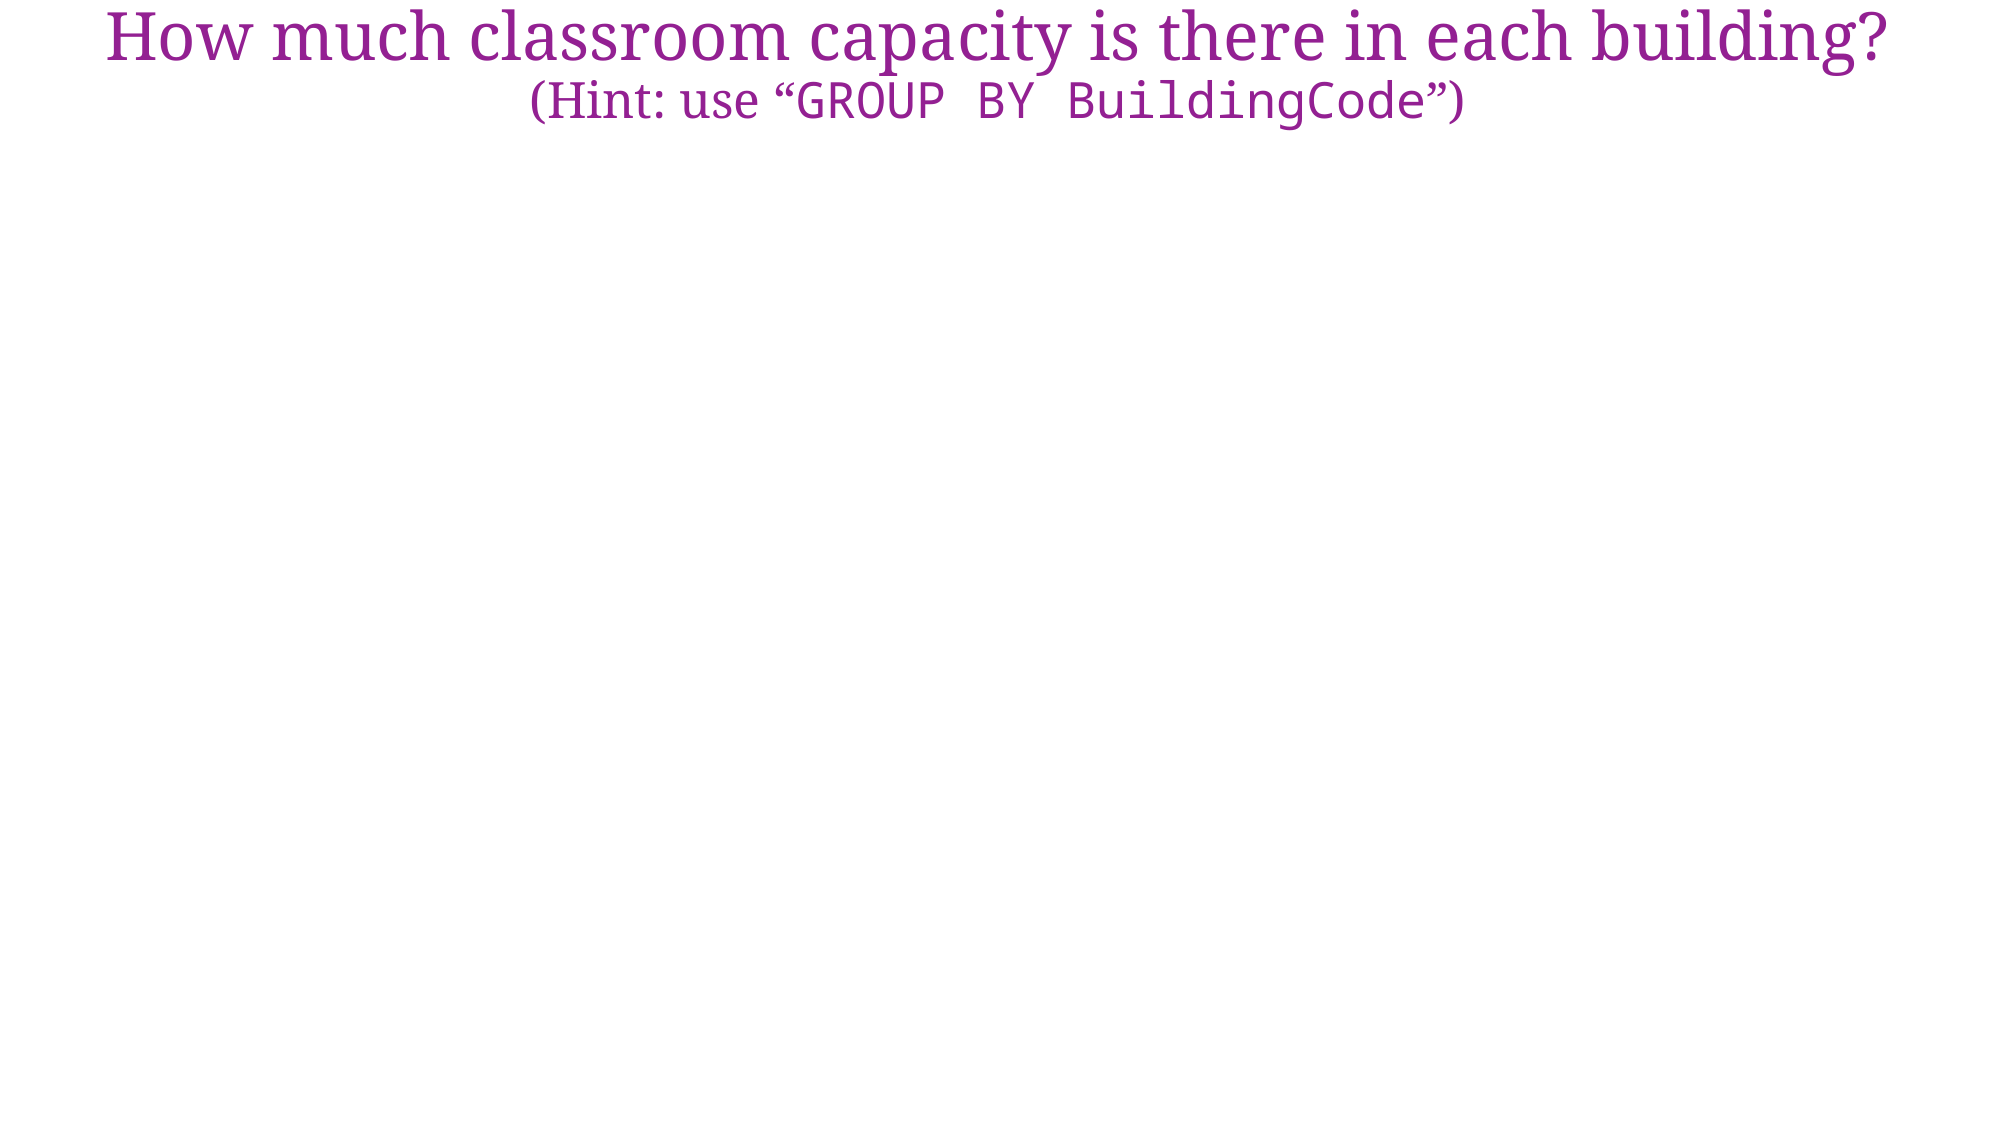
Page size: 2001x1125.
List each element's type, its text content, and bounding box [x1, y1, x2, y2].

title How much classroom capacity is there in each building? (Hint: use “GROUP BY BuildingCode”) [22, 10, 1973, 122]
